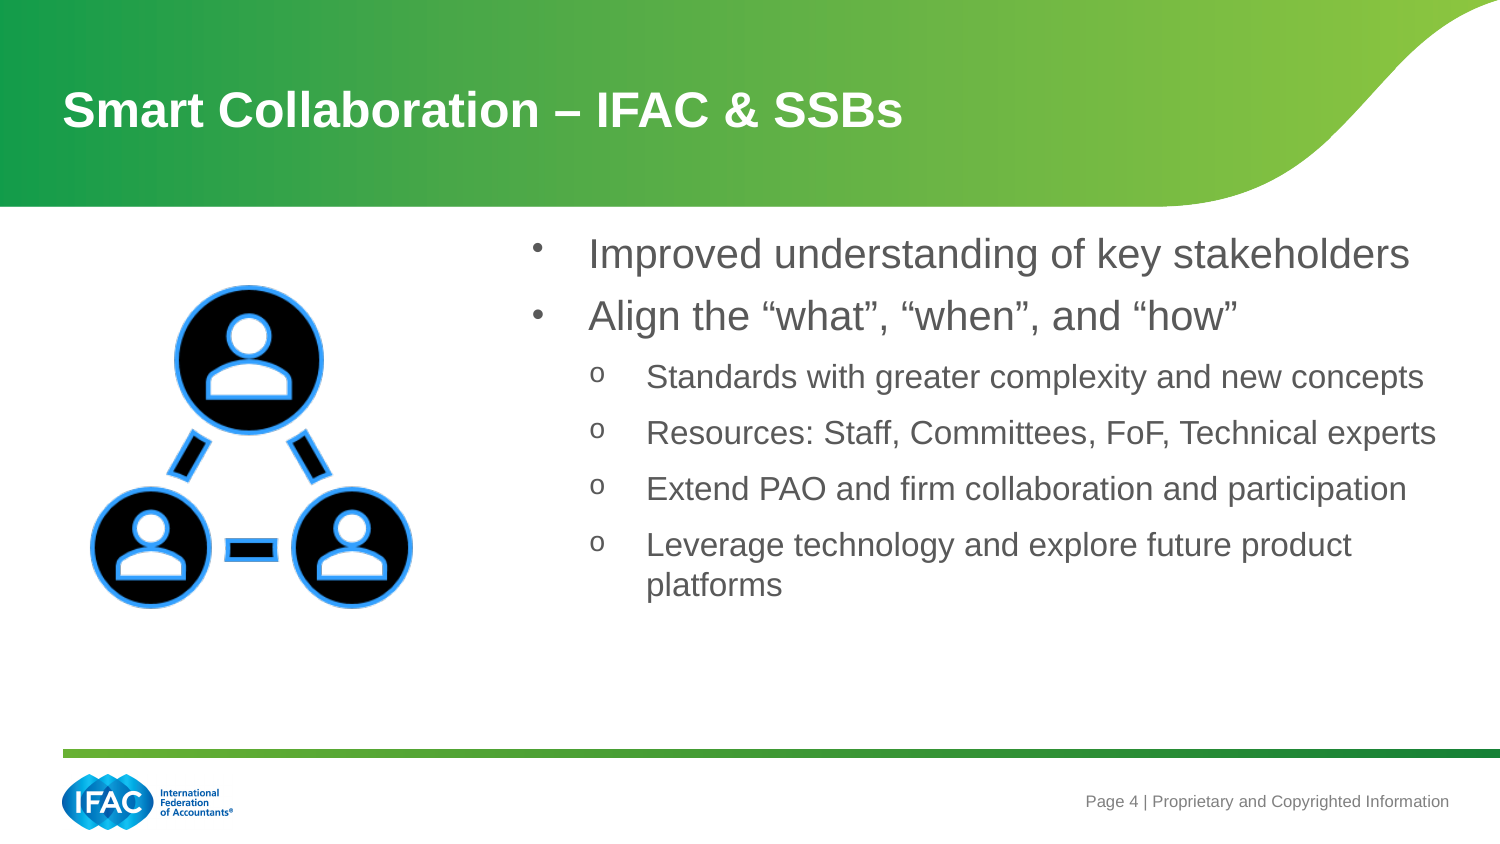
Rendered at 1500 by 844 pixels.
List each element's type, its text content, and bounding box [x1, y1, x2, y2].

picture [129, 774, 233, 830]
text_box Improved understanding of key stakeholders Align the “what”, “when”, and “how” Standards with greater complexity and new concepts Resources: Staff, Committees, FoF, Technical experts Extend PAO and firm collaboration and participation Leverage technology and explore future product platforms [516, 219, 1461, 723]
picture [77, 785, 140, 819]
picture [92, 774, 105, 778]
picture [62, 774, 86, 830]
picture [111, 774, 123, 778]
picture [0, 0, 1500, 207]
picture [26, 222, 476, 672]
picture [93, 826, 104, 830]
title Smart Collaboration – IFAC & SSBs [62, 75, 1300, 141]
